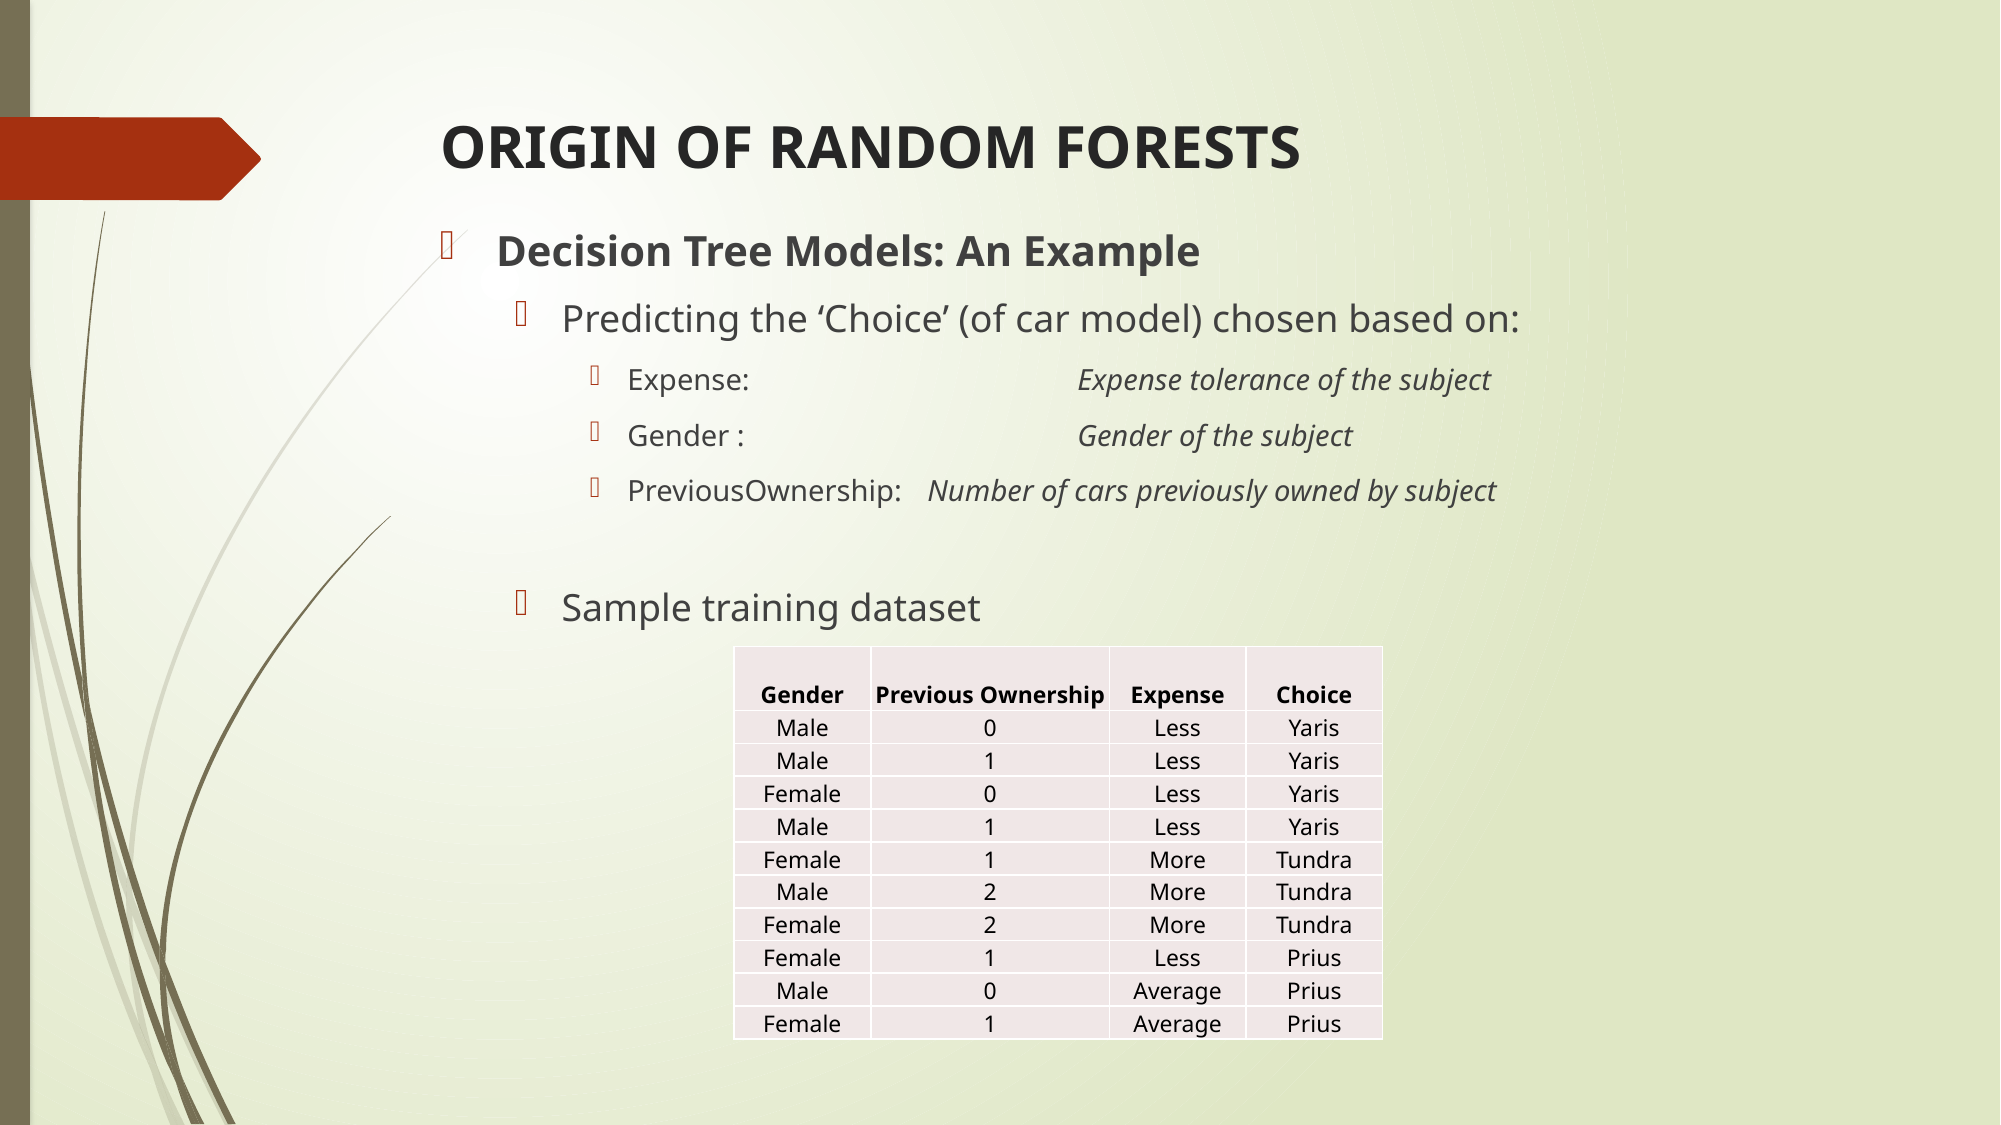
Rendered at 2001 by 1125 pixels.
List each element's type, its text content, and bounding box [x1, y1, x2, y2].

table_header Expense [1110, 647, 1245, 710]
title ORIGIN OF RANDOM FORESTS [425, 102, 1888, 196]
table_cell Yaris [1247, 810, 1382, 841]
table_cell Male [735, 810, 870, 841]
table_cell Female [735, 843, 870, 874]
table_cell 1 [872, 810, 1109, 841]
table_cell Prius [1247, 941, 1382, 972]
table_cell Male [735, 711, 870, 743]
table_cell Male [735, 876, 870, 907]
table_header Gender [735, 647, 870, 710]
table_cell Less [1110, 711, 1245, 743]
table_cell Tundra [1247, 909, 1382, 940]
table_cell Tundra [1247, 843, 1382, 874]
table_cell Average [1110, 1007, 1245, 1038]
table_cell Less [1110, 777, 1245, 808]
table_cell Female [735, 909, 870, 940]
list Decision Tree Models: An Example Predicting the ‘Choice’ (of car model) chosen based on: Expense: Expense tolerance of the subject Gender : Gender of the subject PreviousOwnership: Number of cars previously owned by subject Sample training dataset [424, 216, 1909, 1025]
table_cell Less [1110, 744, 1245, 775]
table_cell More [1110, 909, 1245, 940]
table_cell 1 [872, 1007, 1109, 1038]
table_cell 2 [872, 876, 1109, 907]
table_cell Yaris [1247, 744, 1382, 775]
table_cell Male [735, 744, 870, 775]
table_cell Prius [1247, 974, 1382, 1005]
table_cell Prius [1247, 1007, 1382, 1038]
table_cell Female [735, 1007, 870, 1038]
table_header Previous Ownership [872, 647, 1109, 710]
table_cell 0 [872, 711, 1109, 743]
table_cell 0 [872, 974, 1109, 1005]
table_cell Tundra [1247, 876, 1382, 907]
table_cell 1 [872, 744, 1109, 775]
table_cell Female [735, 777, 870, 808]
table_cell Yaris [1247, 777, 1382, 808]
table_cell 2 [872, 909, 1109, 940]
table_cell Female [735, 941, 870, 972]
table_cell Male [735, 974, 870, 1005]
table_cell 0 [872, 777, 1109, 808]
table_cell Yaris [1247, 711, 1382, 743]
table_header Choice [1247, 647, 1382, 710]
table_cell Less [1110, 941, 1245, 972]
table_cell 1 [872, 941, 1109, 972]
table_cell 1 [872, 843, 1109, 874]
table_cell More [1110, 876, 1245, 907]
table_cell Less [1110, 810, 1245, 841]
table_cell Average [1110, 974, 1245, 1005]
table_cell More [1110, 843, 1245, 874]
